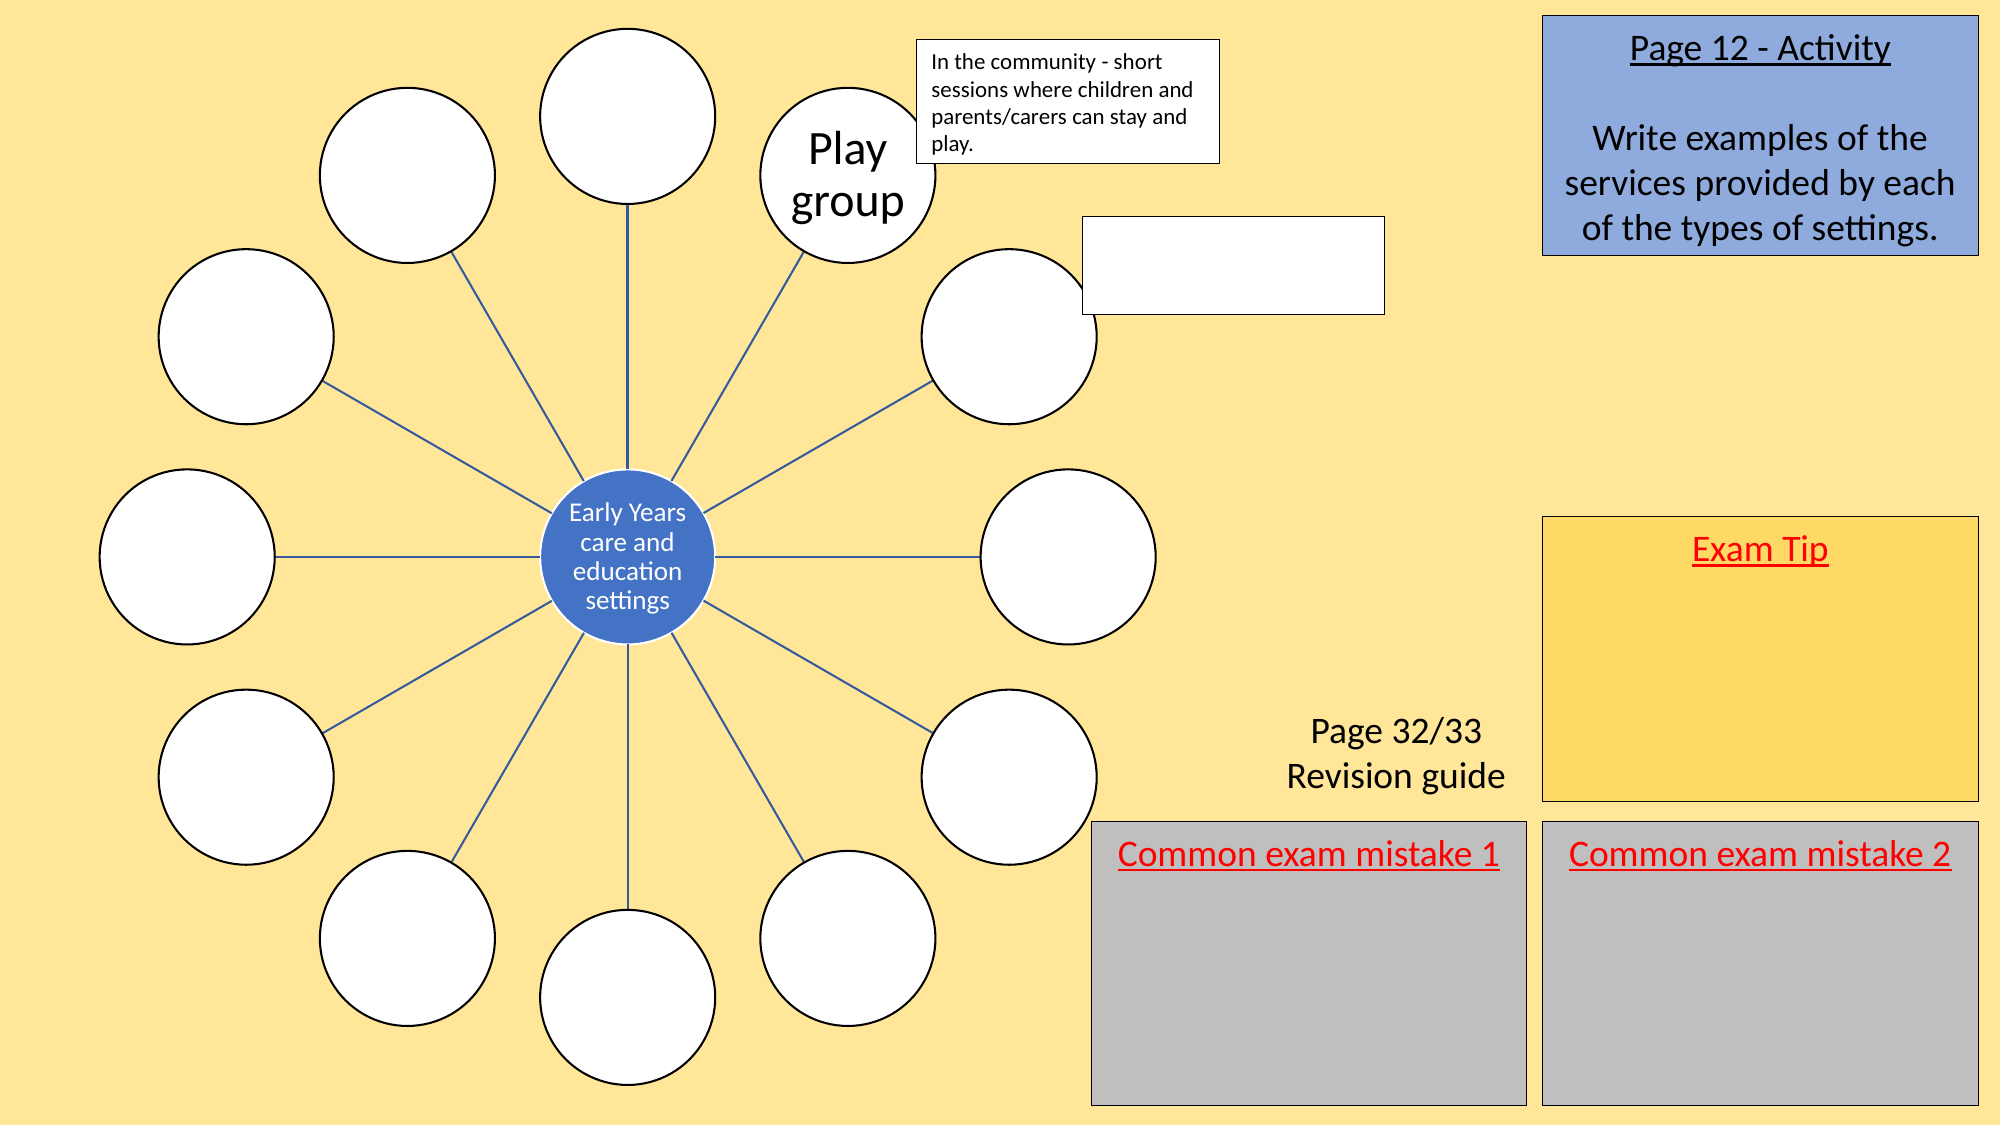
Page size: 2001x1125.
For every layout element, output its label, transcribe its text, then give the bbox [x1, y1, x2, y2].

text_box Page 12 - Activity Write examples of the services provided by each of the types of settings. [1542, 15, 1979, 256]
text_box Page 32/33 Revision guide [1265, 698, 1527, 804]
text_box Common exam mistake 2 [1542, 821, 1979, 1106]
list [21, 28, 1234, 1086]
text_box Exam Tip [1542, 516, 1979, 802]
text_box [1234, 216, 1385, 315]
text_box Common exam mistake 1 [1091, 821, 1527, 1106]
